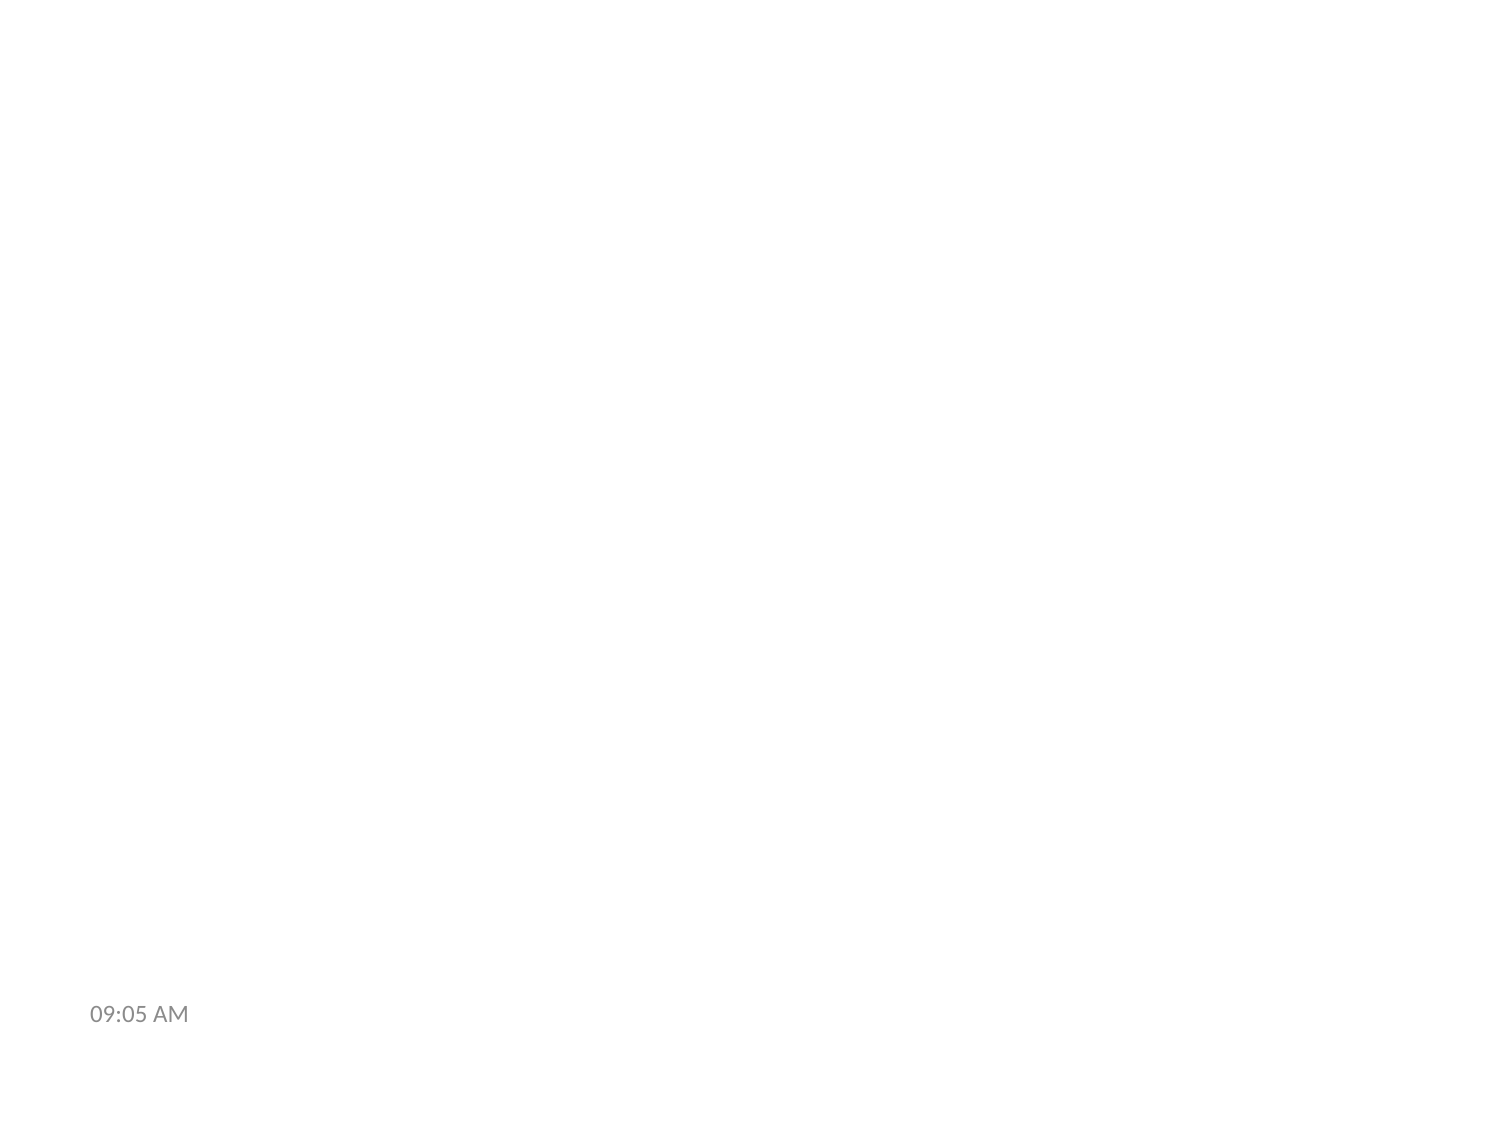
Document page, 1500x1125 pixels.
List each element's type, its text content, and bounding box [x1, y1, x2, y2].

text_box 3:35 PM [75, 982, 425, 1043]
